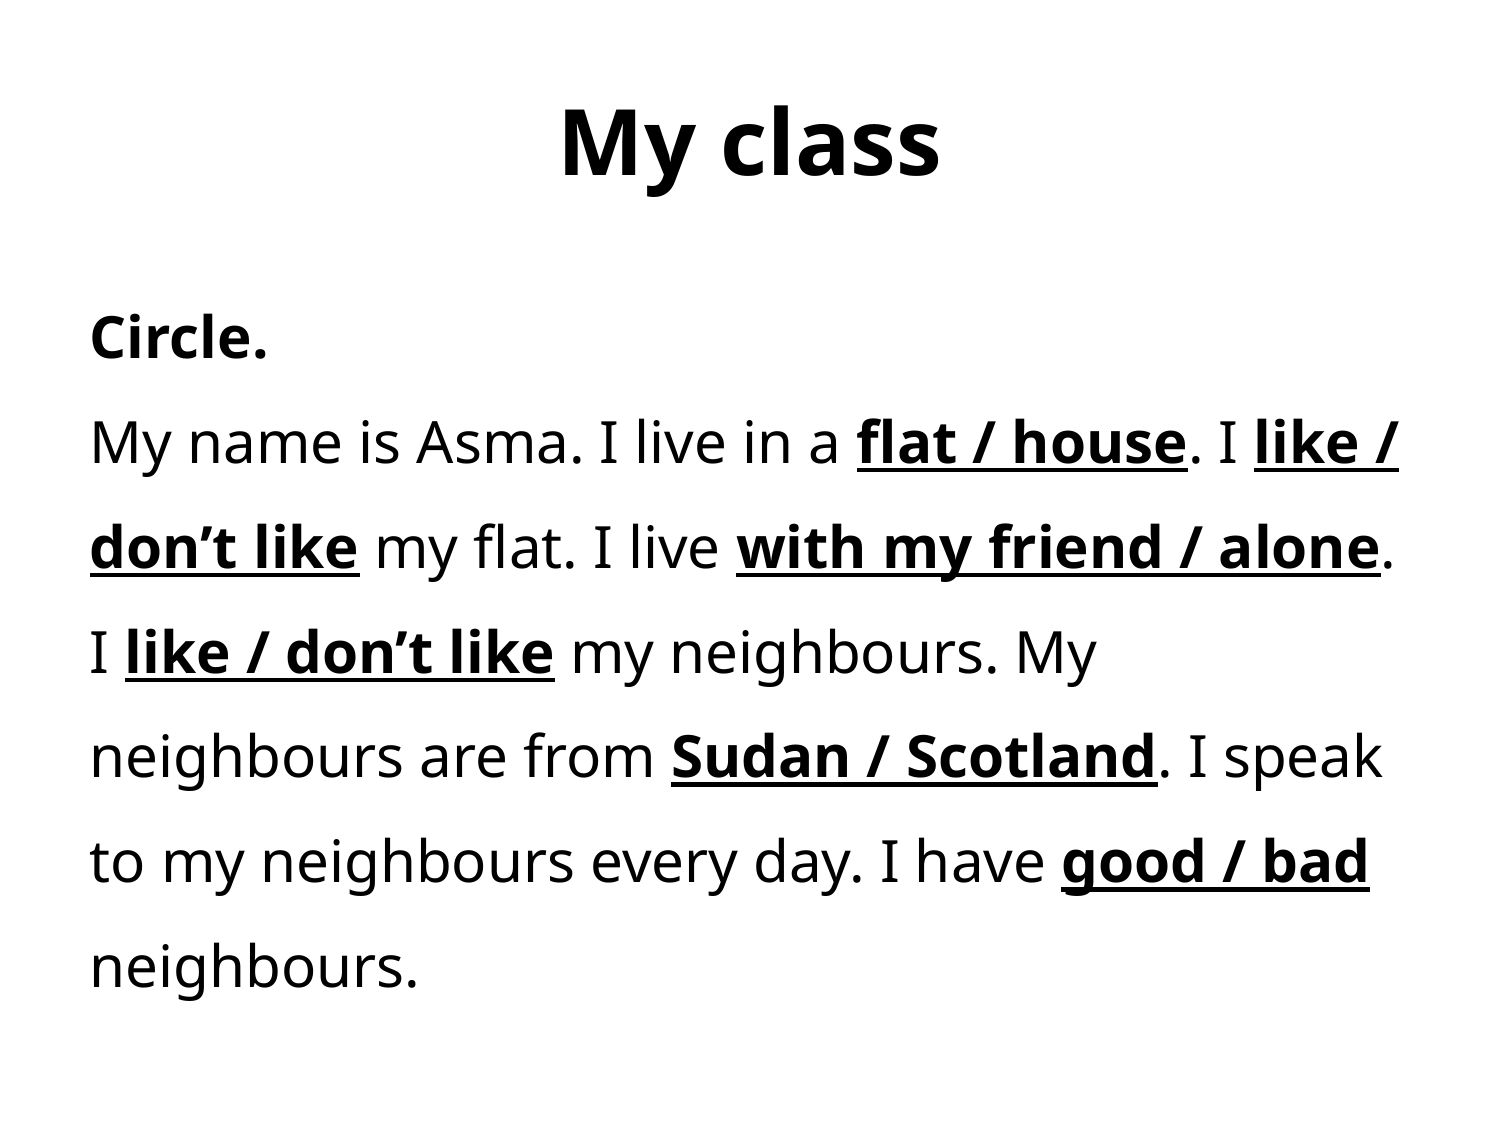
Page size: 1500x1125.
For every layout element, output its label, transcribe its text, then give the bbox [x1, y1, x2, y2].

text_box Circle. My name is Asma. I live in a flat / house. I like / don’t like my flat. I live with my friend / alone. I like / don’t like my neighbours. My neighbours are from Sudan / Scotland. I speak to my neighbours every day. I have good / bad neighbours. [74, 257, 1425, 1007]
title My class [75, 45, 1425, 233]
